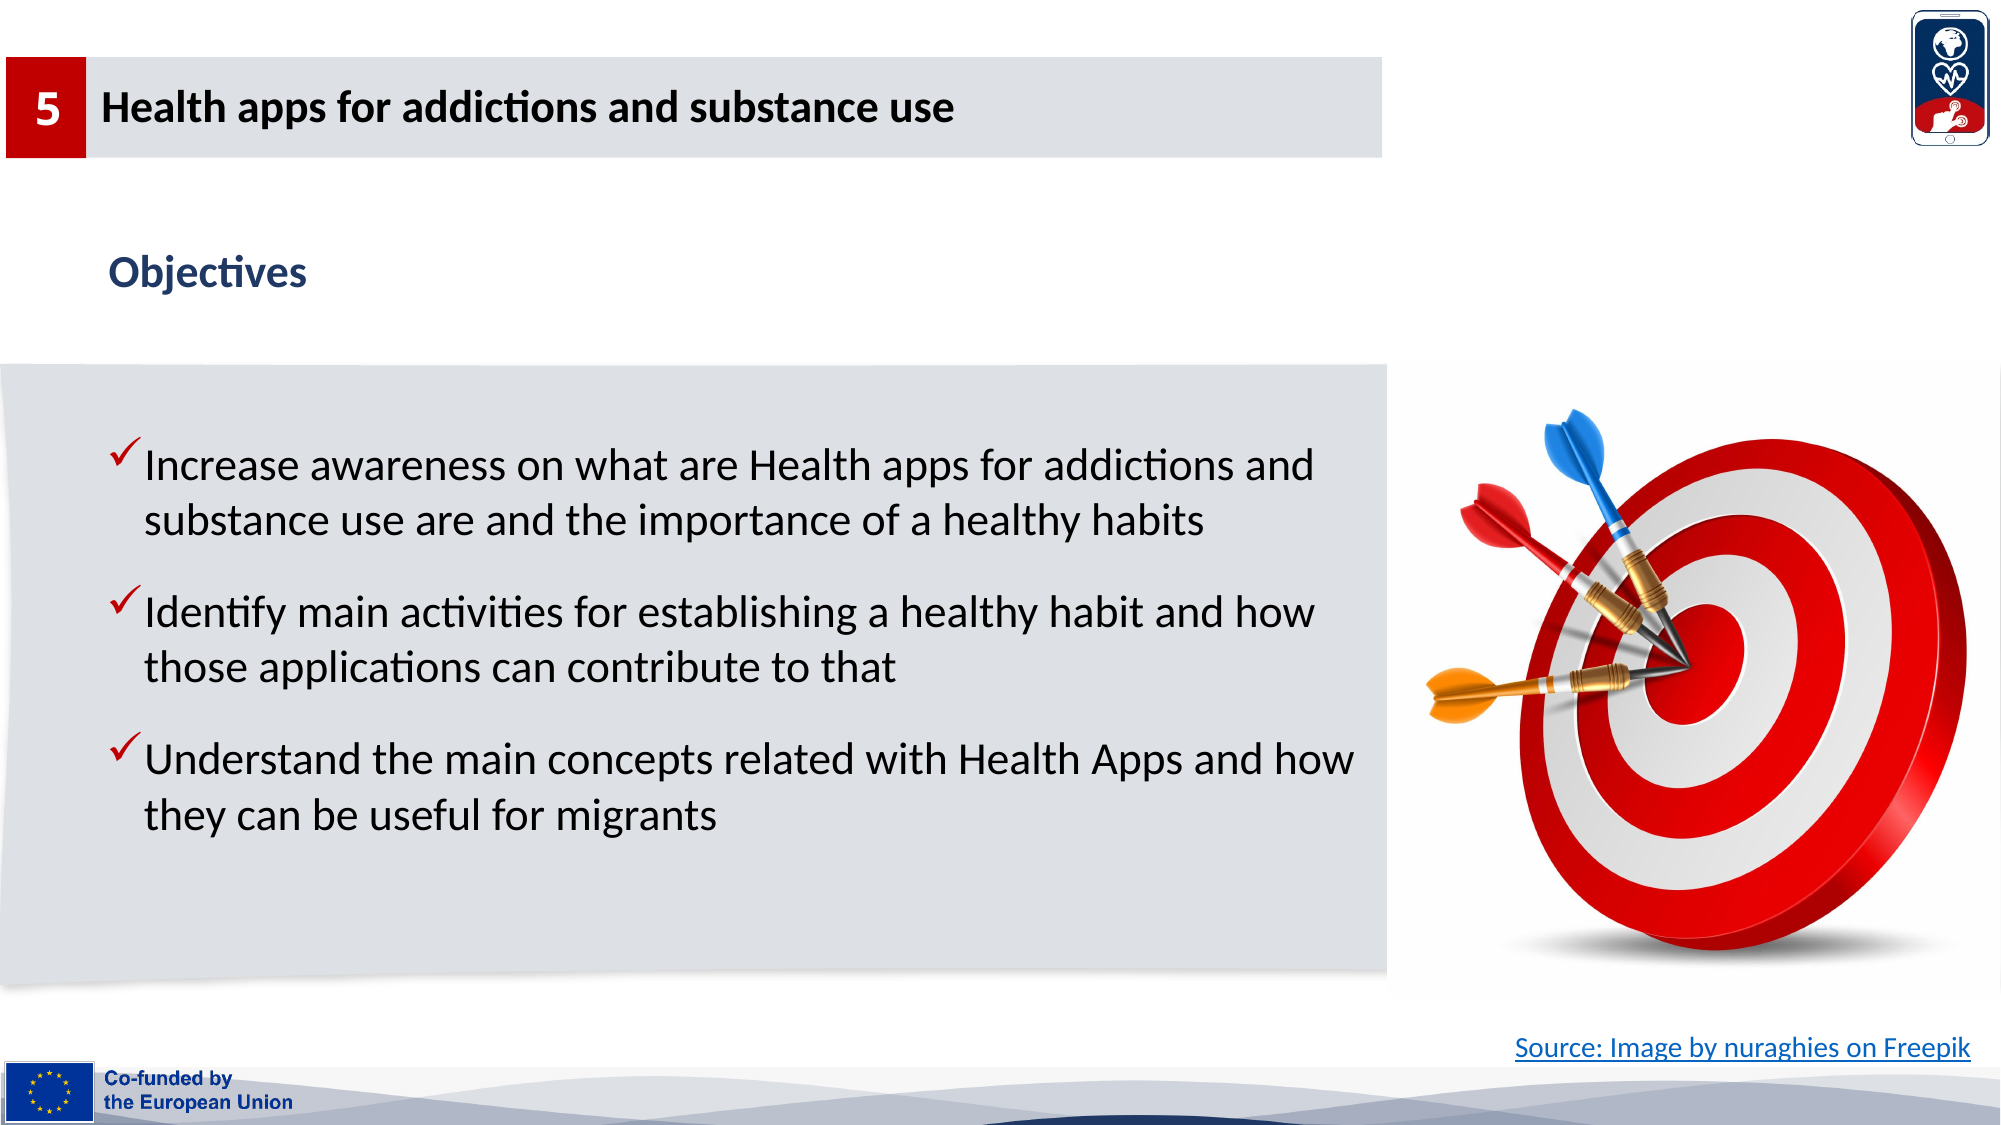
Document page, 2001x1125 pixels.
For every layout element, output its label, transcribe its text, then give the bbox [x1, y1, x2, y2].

list Increase awareness on what are Health apps for addictions and substance use are and the importance of a healthy habits Identify main activities for establishing a healthy habit and how those applications can contribute to that Understand the main concepts related with Health Apps and how they can be useful for migrants [91, 427, 1387, 986]
text_box 5 [20, 71, 89, 142]
picture [0, 1058, 2001, 1125]
text_box Health apps for addictions and substance use [86, 57, 1383, 158]
title Objectives [93, 221, 1819, 324]
text_box [5, 56, 87, 159]
picture [1911, 10, 1990, 146]
picture [1387, 361, 2000, 998]
text_box Source: Image by nuraghies on Freepik [1500, 1021, 2000, 1072]
